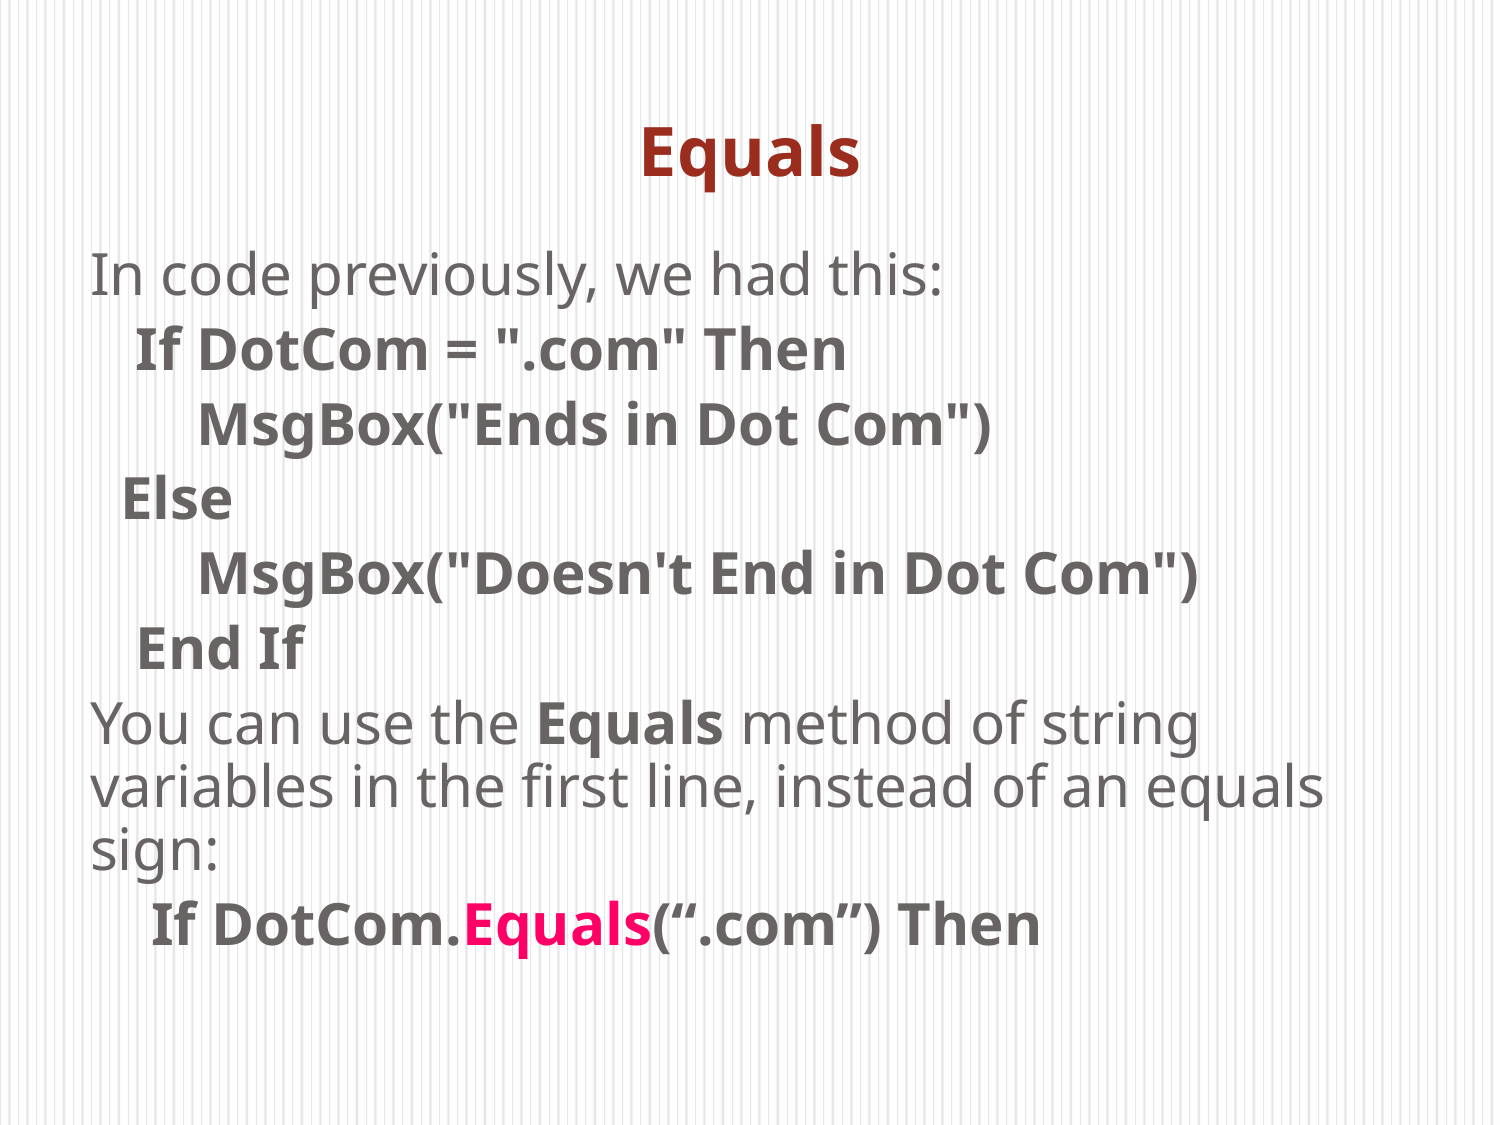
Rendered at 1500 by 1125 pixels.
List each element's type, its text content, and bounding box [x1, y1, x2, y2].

title Equals [74, 99, 1426, 288]
subtitle In code previously, we had this: If DotCom = ".com" Then MsgBox("Ends in Dot Com") Else MsgBox("Doesn't End in Dot Com") End If You can use the Equals method of string variables in the first line, instead of an equals sign: If DotCom.Equals(“.com”) Then [74, 237, 1451, 1013]
